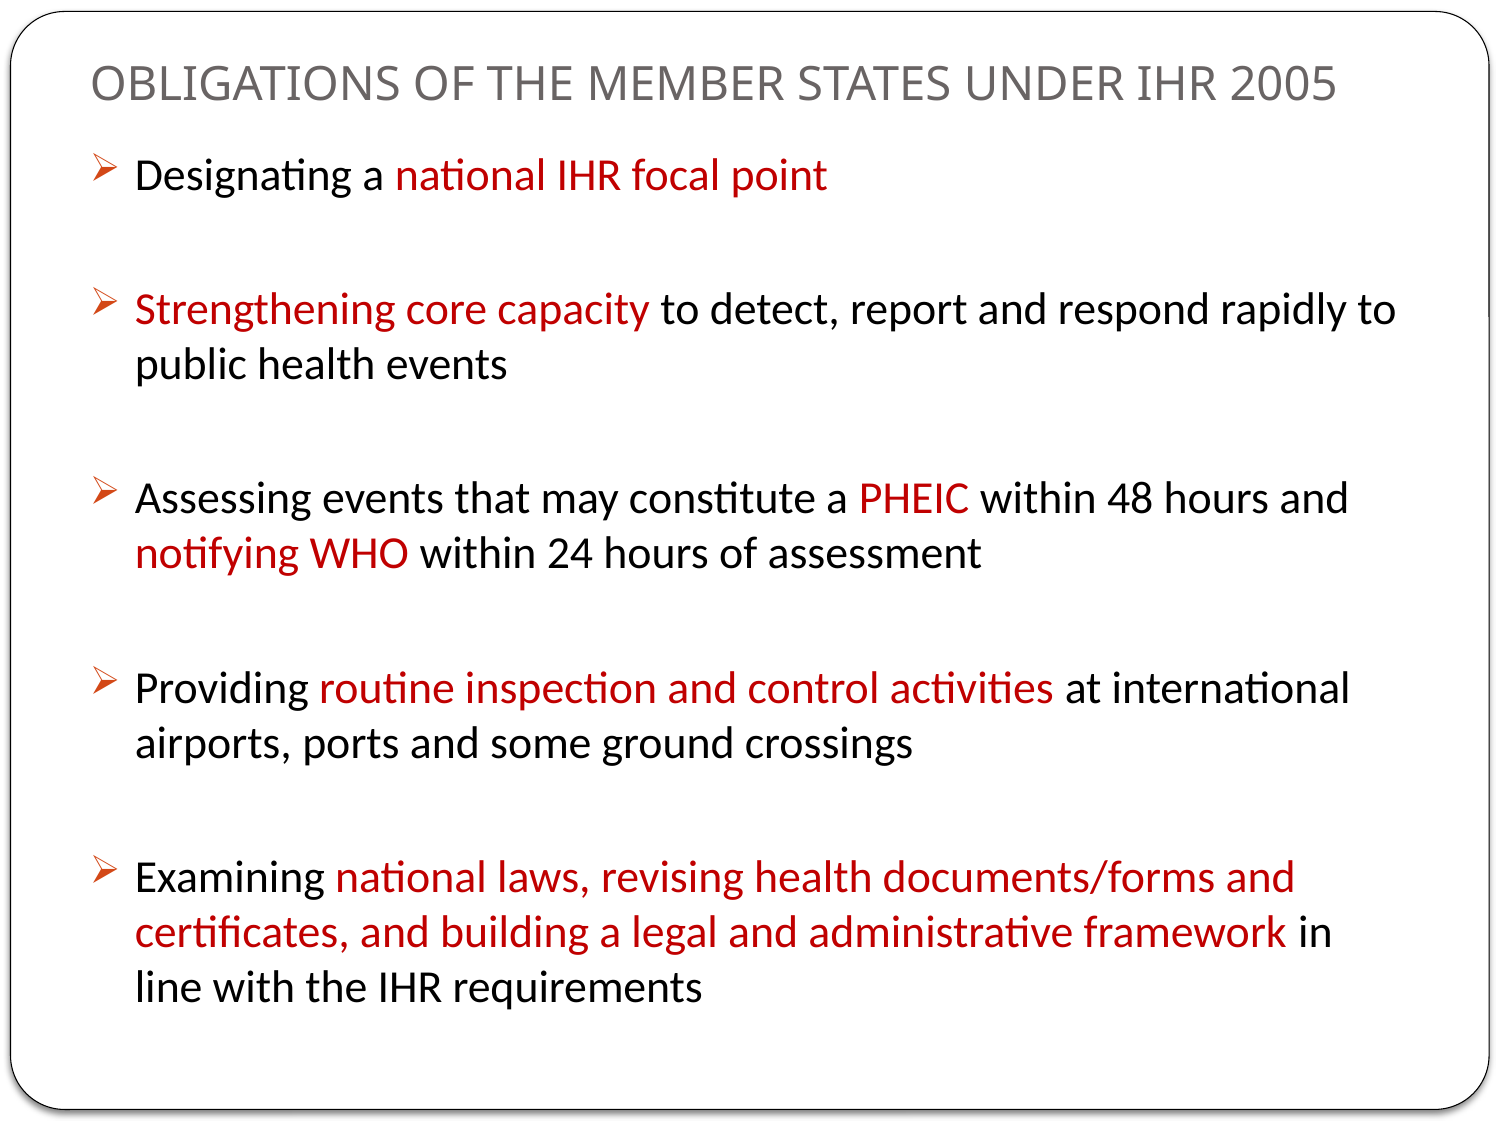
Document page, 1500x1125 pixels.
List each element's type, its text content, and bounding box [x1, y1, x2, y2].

list Designating a national IHR focal point Strengthening core capacity to detect, report and respond rapidly to public health events Assessing events that may constitute a PHEIC within 48 hours and notifying WHO within 24 hours of assessment Providing routine inspection and control activities at international airports, ports and some ground crossings Examining national laws, revising health documents/forms and certificates, and building a legal and administrative framework in line with the IHR requirements [75, 137, 1425, 1025]
title OBLIGATIONS OF THE MEMBER STATES UNDER IHR 2005 [75, 0, 1425, 125]
